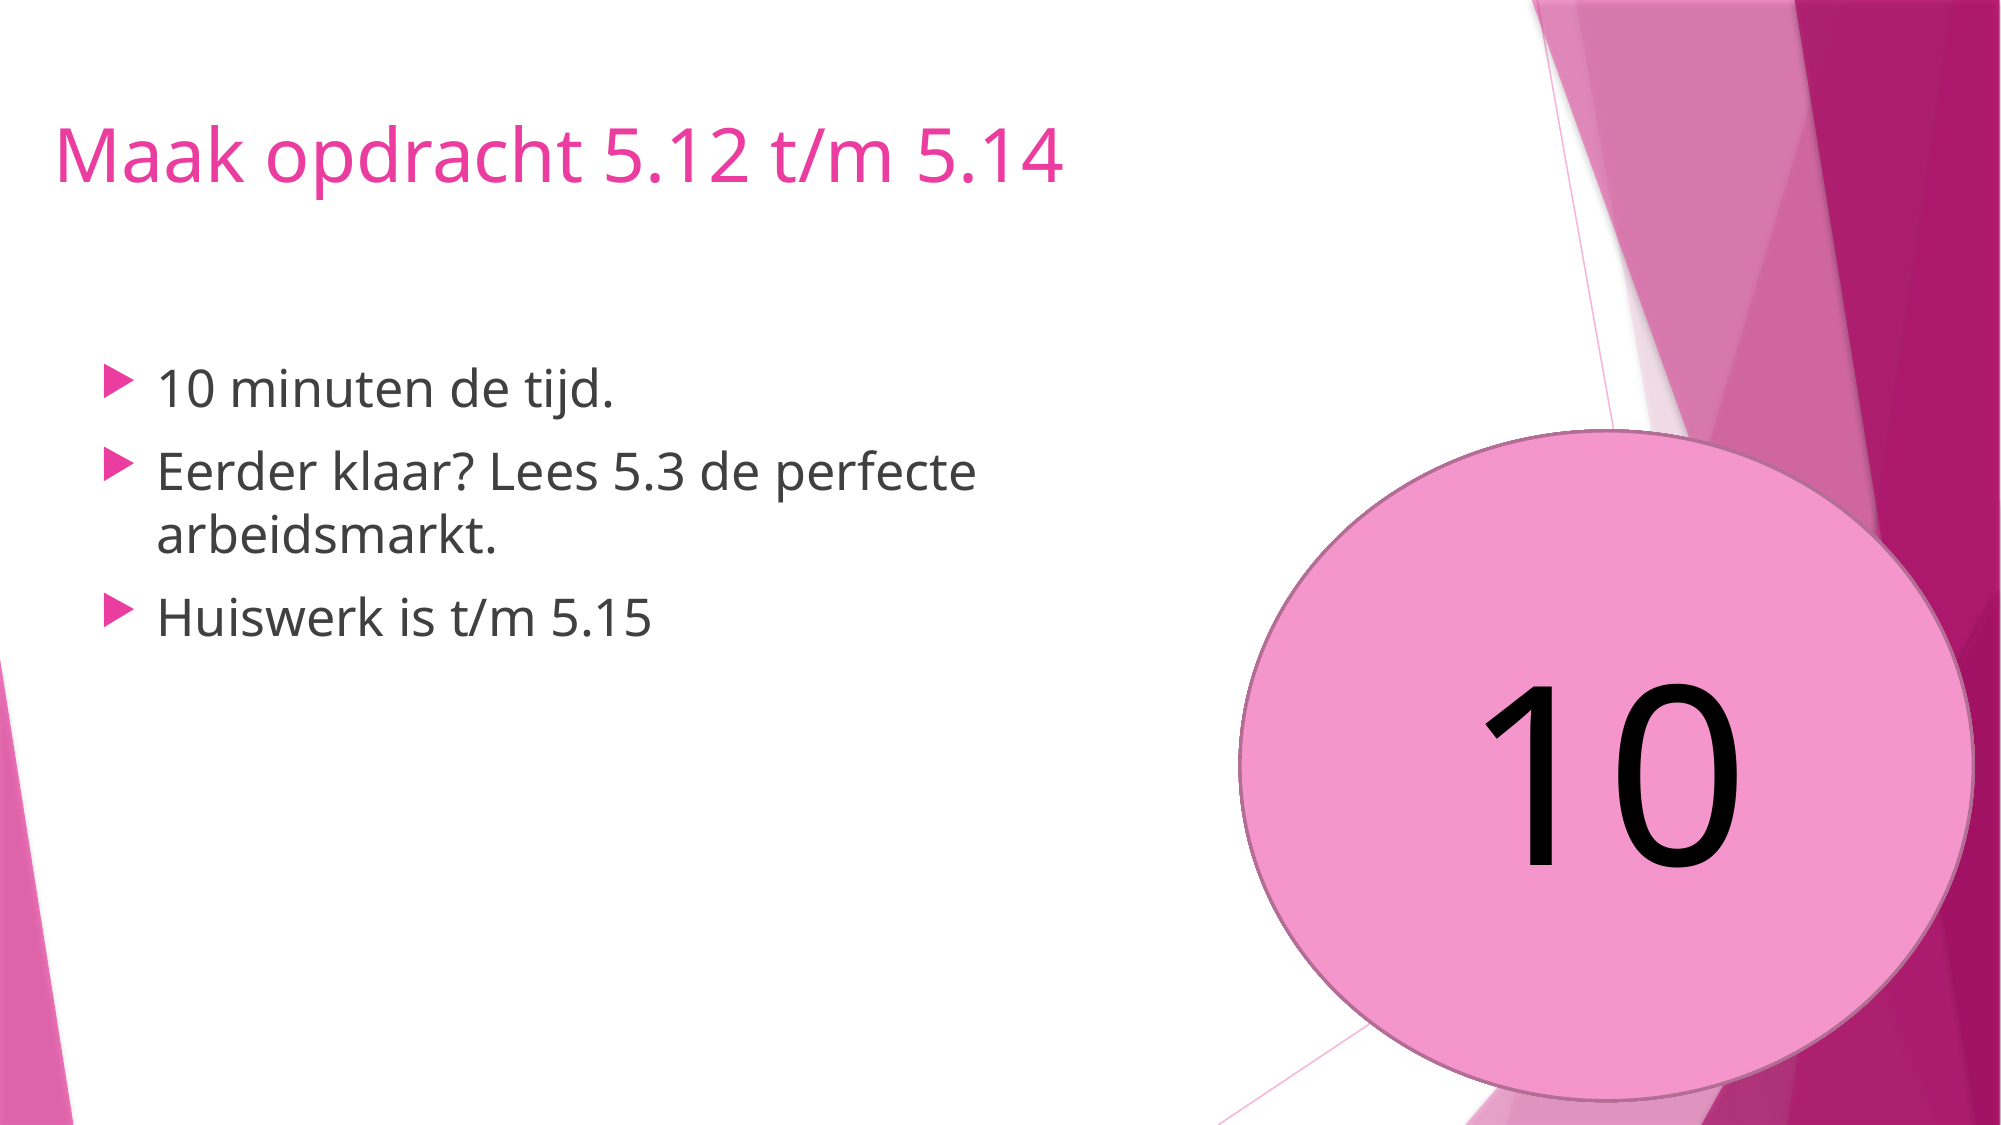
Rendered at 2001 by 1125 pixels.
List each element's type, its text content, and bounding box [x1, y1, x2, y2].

title Maak opdracht 5.12 t/m 5.14 [38, 99, 1614, 317]
text_box 10 [1238, 429, 1975, 1103]
list 10 minuten de tijd. Eerder klaar? Lees 5.3 de perfecte arbeidsmarkt. Huiswerk is t/m 5.15 [85, 348, 1290, 1125]
